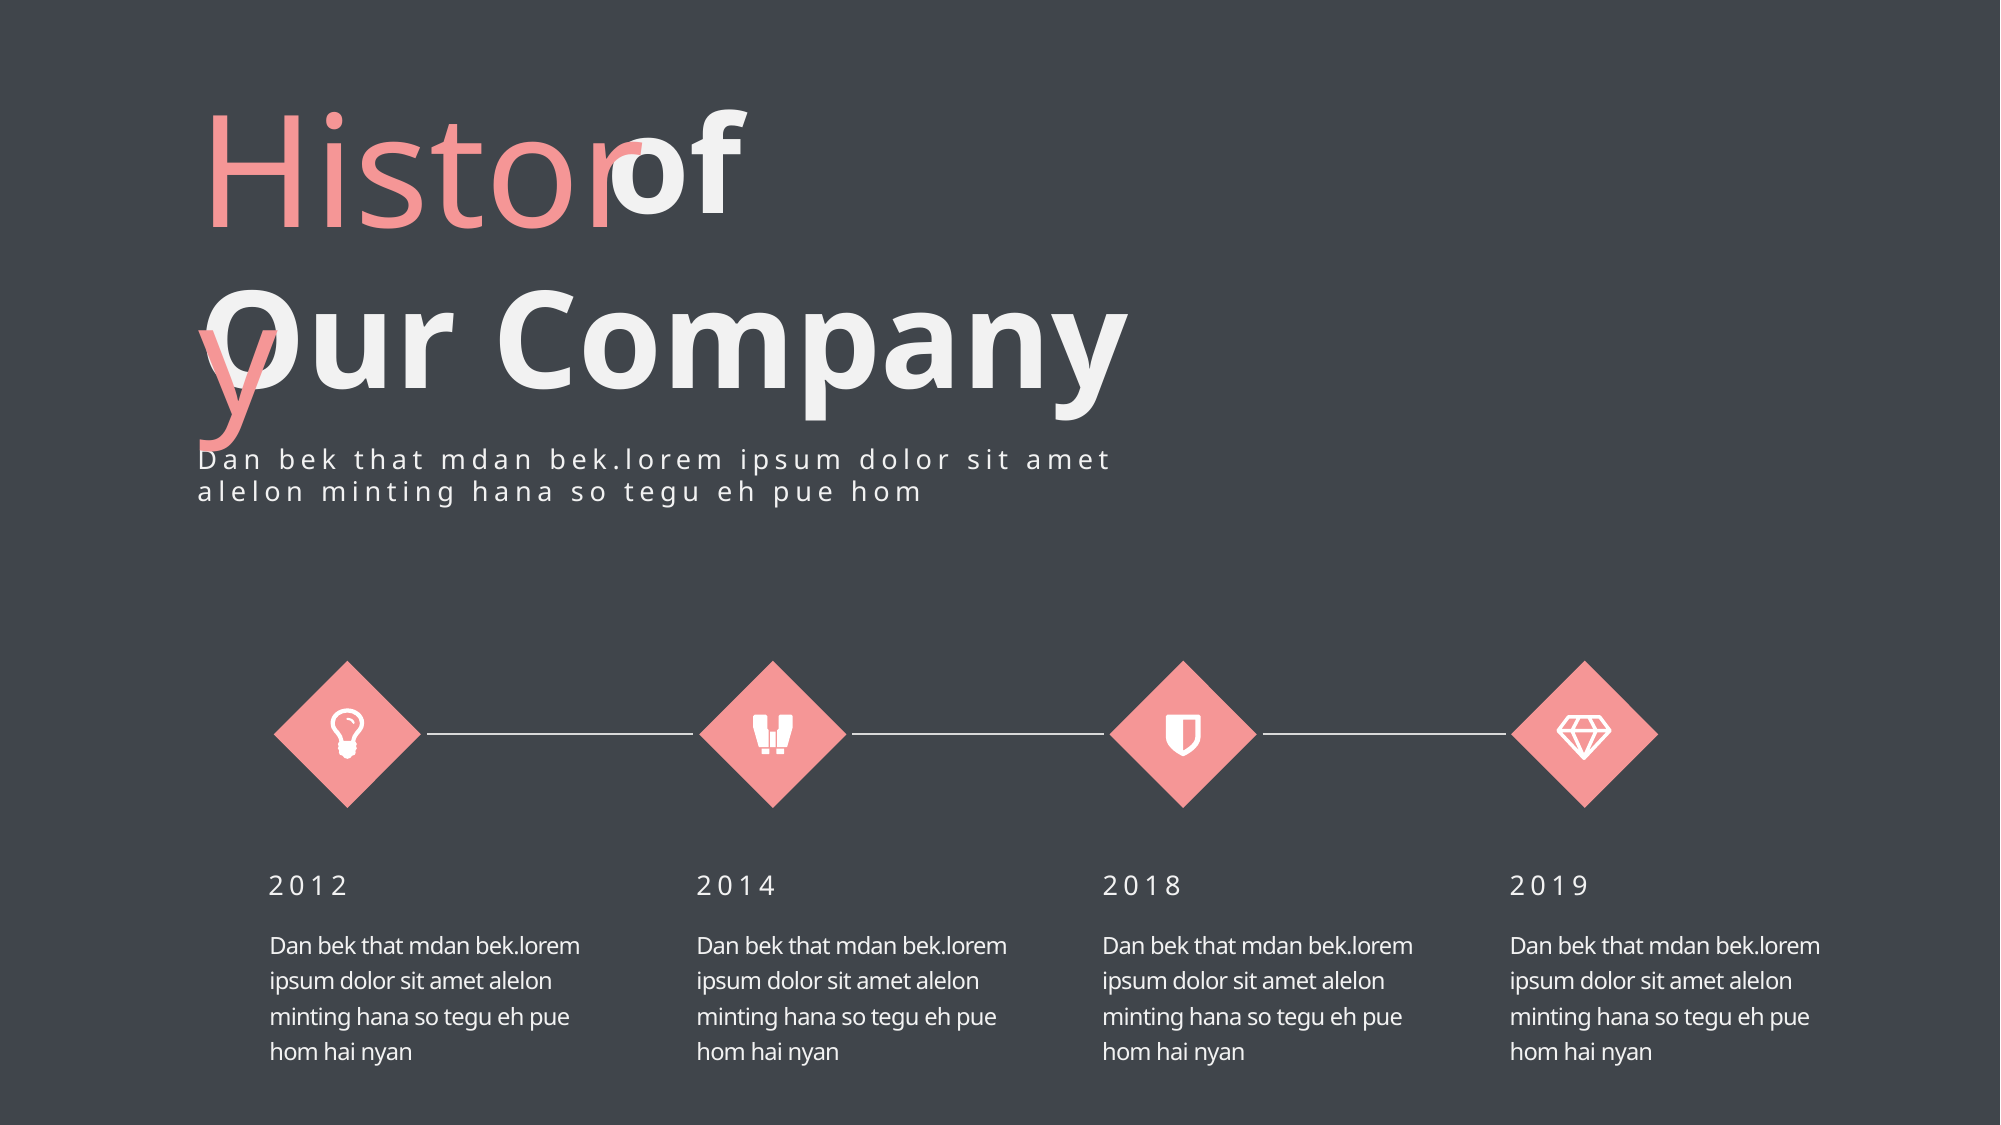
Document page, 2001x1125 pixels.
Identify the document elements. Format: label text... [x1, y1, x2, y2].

text_box Dan bek that mdan bek.lorem ipsum dolor sit amet alelon minting hana so tegu eh pue hom hai nyan [1494, 916, 1861, 1073]
text_box [753, 714, 793, 755]
text_box [699, 660, 847, 808]
text_box 2012 [264, 864, 473, 906]
text_box [1511, 660, 1659, 808]
text_box [1165, 714, 1201, 757]
text_box 2014 [692, 864, 901, 906]
text_box Dan bek that mdan bek.lorem ipsum dolor sit amet alelon minting hana so tegu eh pue hom hai nyan [254, 916, 620, 1073]
text_box of [656, 74, 906, 246]
text_box Our Company [656, 261, 1198, 421]
text_box Dan bek that mdan bek.lorem ipsum dolor sit amet alelon minting hana so tegu eh pue hom hai nyan [681, 916, 1048, 1073]
text_box History [194, 66, 656, 451]
text_box 2019 [1505, 864, 1714, 906]
text_box [273, 660, 421, 808]
text_box [1109, 660, 1257, 808]
text_box [330, 708, 365, 759]
text_box Dan bek that mdan bek.lorem ipsum dolor sit amet alelon minting hana so tegu eh pue hom hai nyan [1087, 916, 1453, 1073]
text_box 2018 [1098, 864, 1307, 906]
text_box [1556, 715, 1612, 761]
text_box Dan bek that mdan bek.lorem ipsum dolor sit amet alelon minting hana so tegu eh pue hom [193, 439, 1175, 511]
